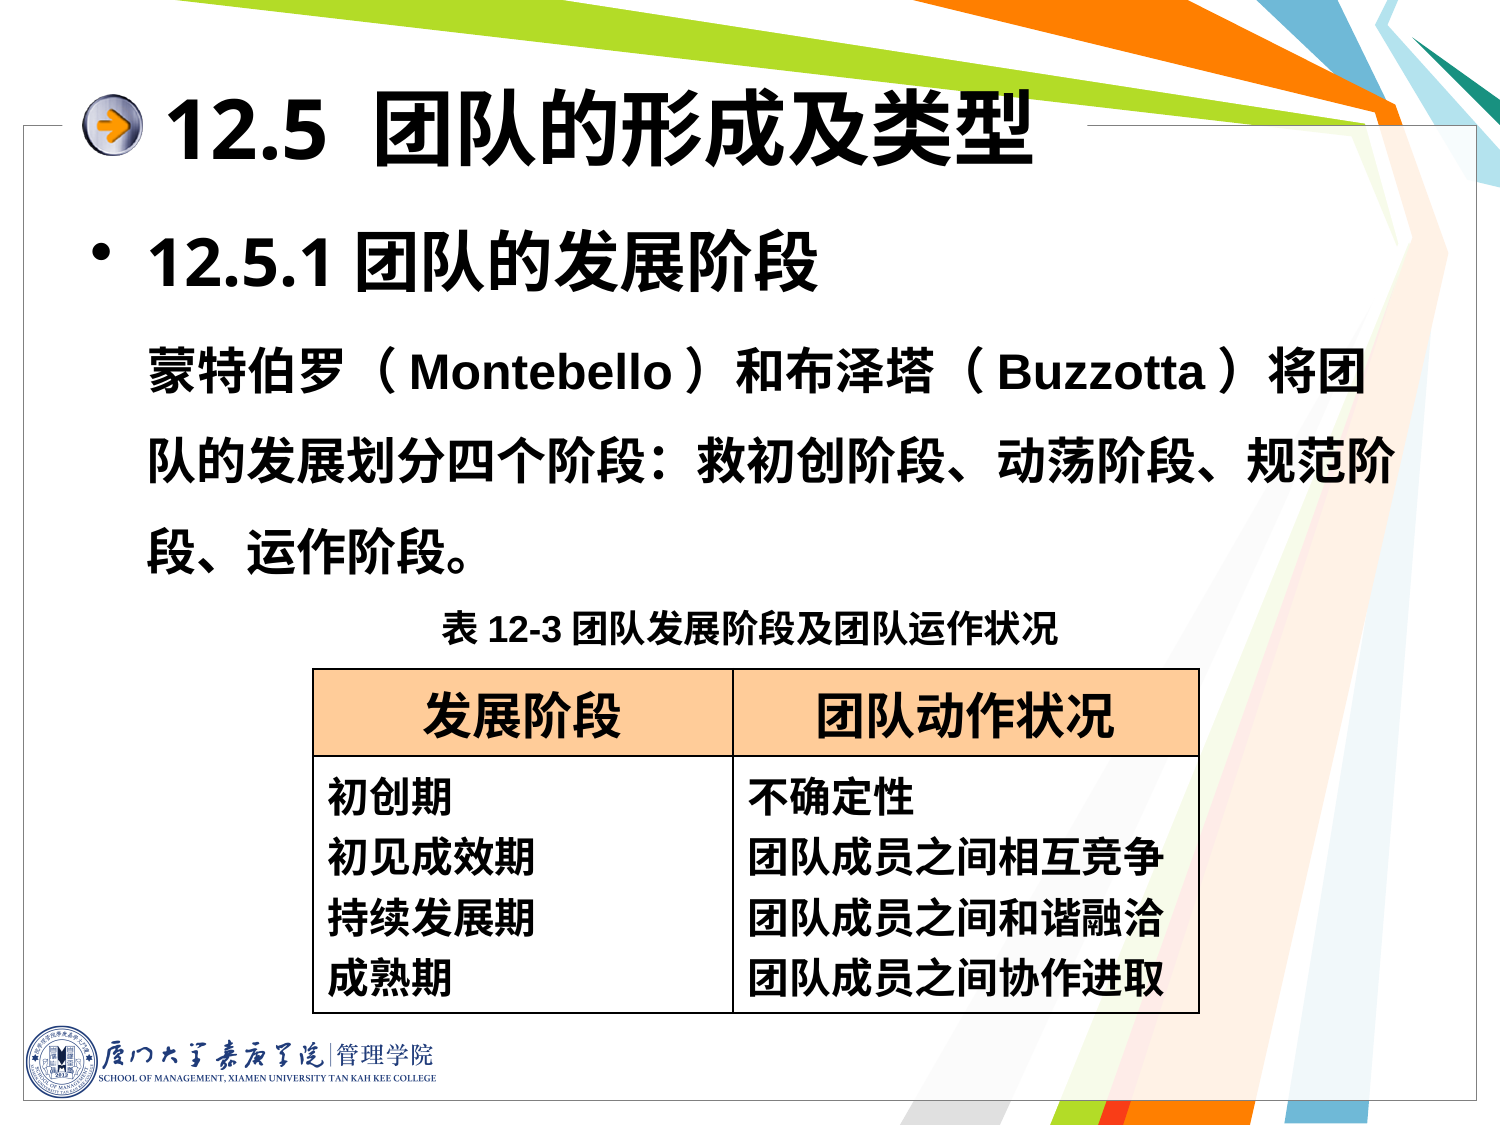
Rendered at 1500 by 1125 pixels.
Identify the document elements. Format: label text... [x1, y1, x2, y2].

table_header 团队动作状况 [734, 670, 1198, 755]
list 12.5.1团队的发展阶段 蒙特伯罗（Montebello）和布泽塔（Buzzotta）将团队的发展划分四个阶段：救初创阶段、动荡阶段、规范阶段、运作阶段。 [75, 212, 1425, 774]
title 12.5 团队的形成及类型 [148, 32, 1182, 212]
text_box 表12-3团队发展阶段及团队运作状况 [426, 597, 1074, 657]
table_header 发展阶段 [314, 670, 732, 755]
picture [24, 1024, 438, 1100]
table_cell 不确定性 团队成员之间相互竞争 团队成员之间和谐融洽 团队成员之间协作进取 [734, 757, 1198, 1012]
table_cell 初创期 初见成效期 持续发展期 成熟期 [314, 757, 732, 1012]
picture [82, 94, 143, 156]
